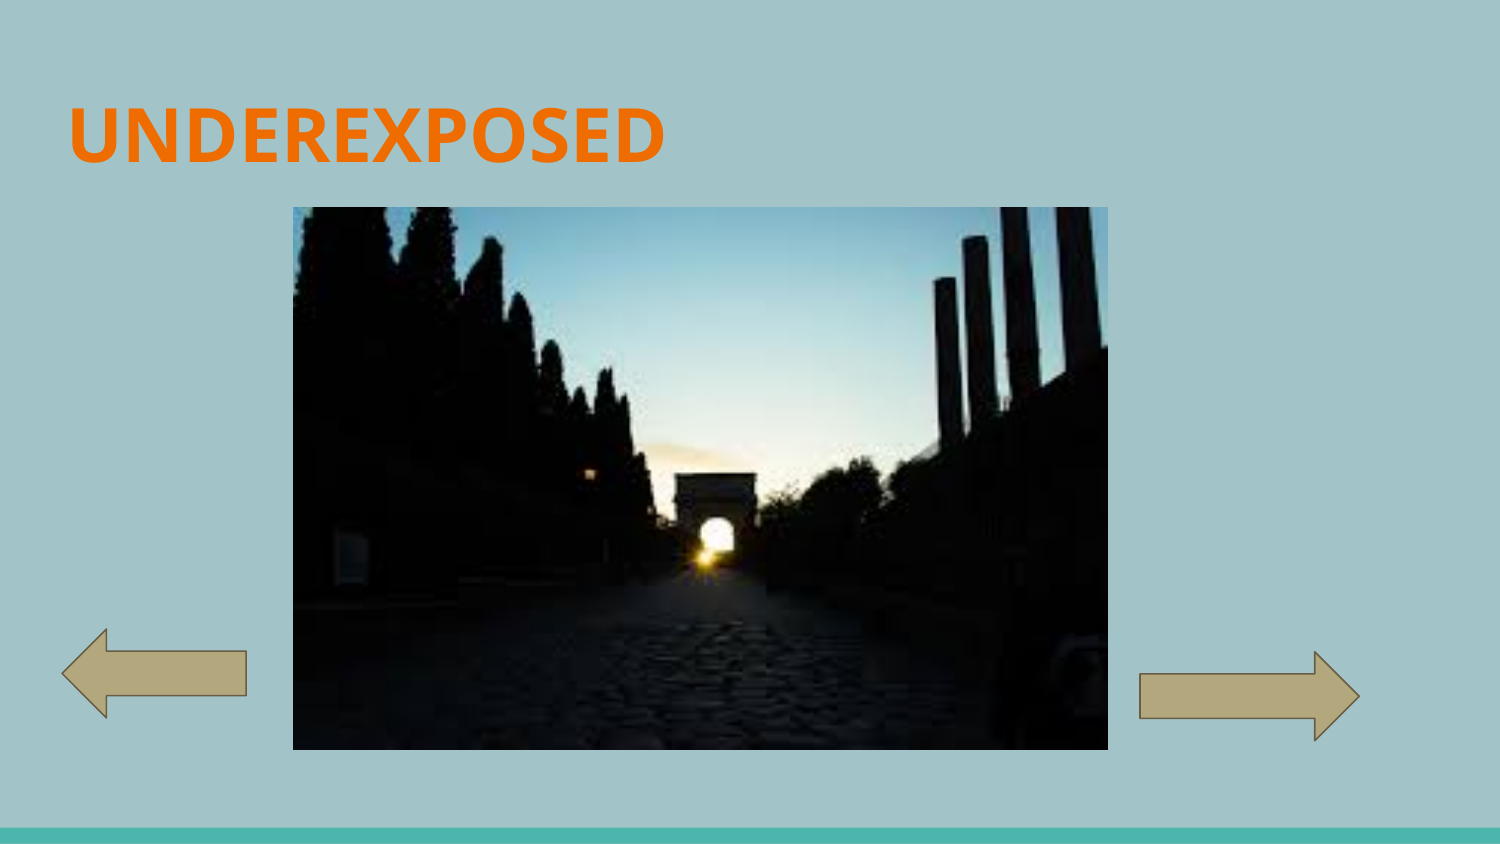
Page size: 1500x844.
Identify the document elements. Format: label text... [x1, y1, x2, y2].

text_box [1140, 651, 1360, 741]
text_box [62, 628, 247, 718]
title UNDEREXPOSED [51, 72, 1449, 189]
picture [292, 207, 1108, 750]
